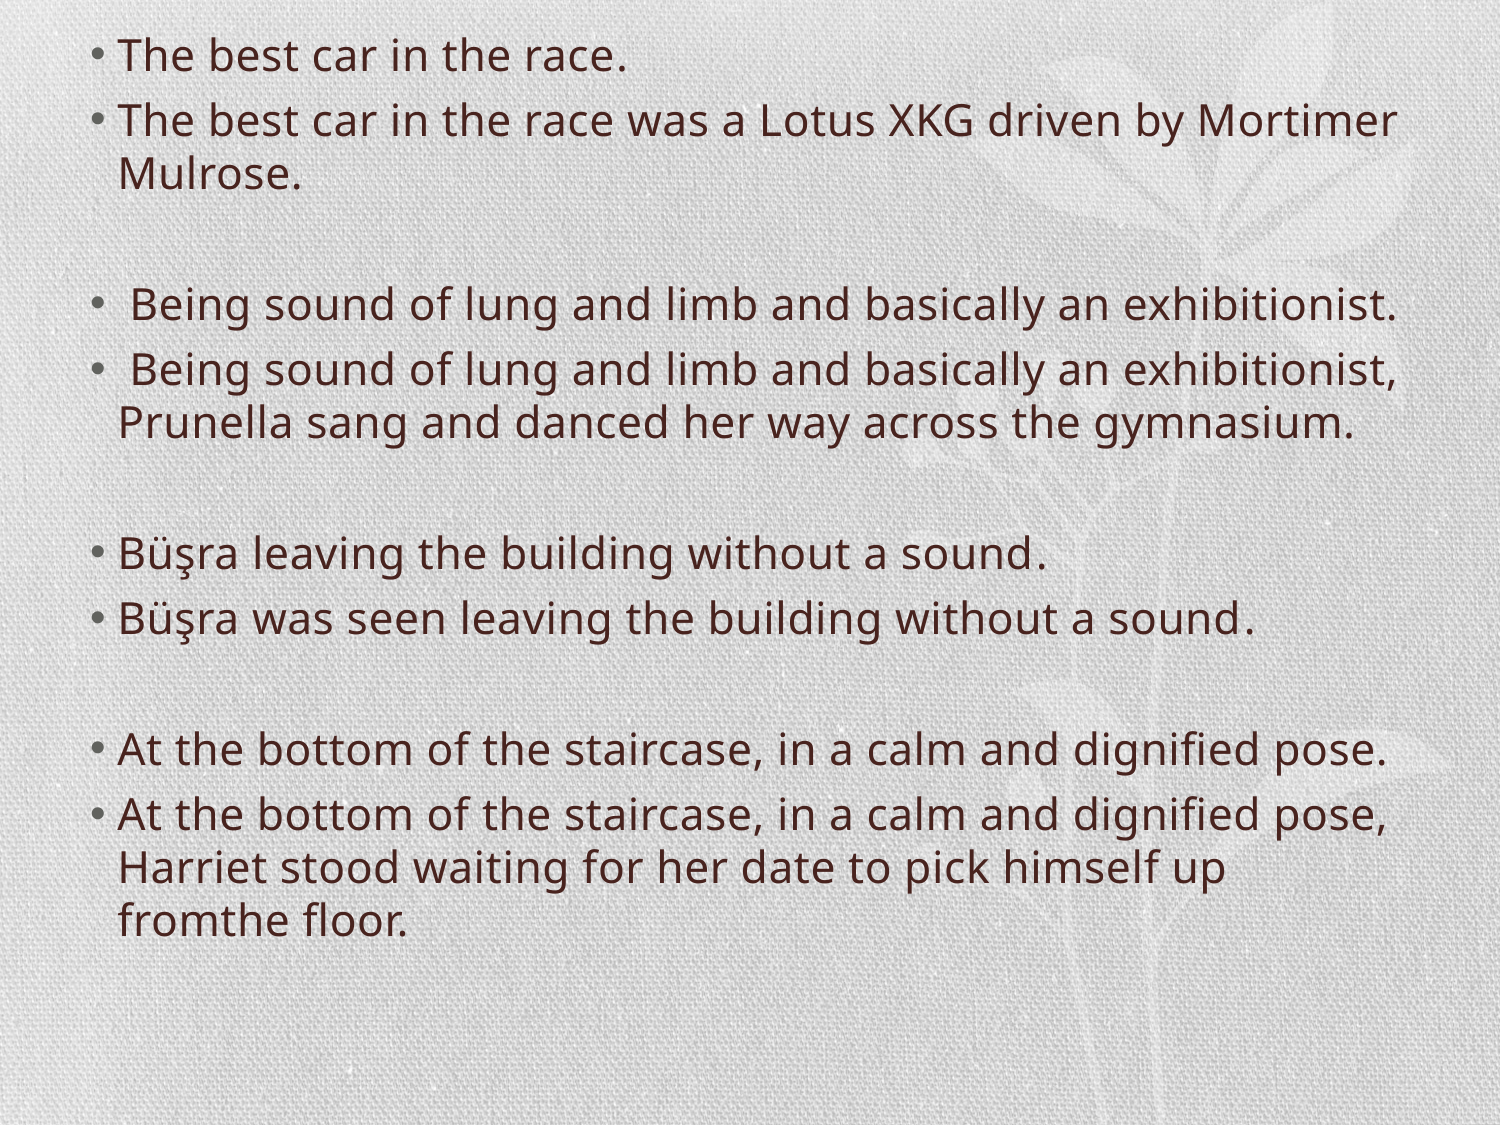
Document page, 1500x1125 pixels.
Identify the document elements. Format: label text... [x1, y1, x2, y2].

list The best car in the race. The best car in the race was a Lotus XKG driven by Mortimer Mulrose. Being sound of lung and limb and basically an exhibitionist. Being sound of lung and limb and basically an exhibitionist, Prunella sang and danced her way across the gymnasium. Büşra leaving the building without a sound. Büşra was seen leaving the building without a sound. At the bottom of the staircase, in a calm and dignified pose. At the bottom of the staircase, in a calm and dignified pose, Harriet stood waiting for her date to pick himself up fromthe floor. [75, 19, 1425, 1005]
